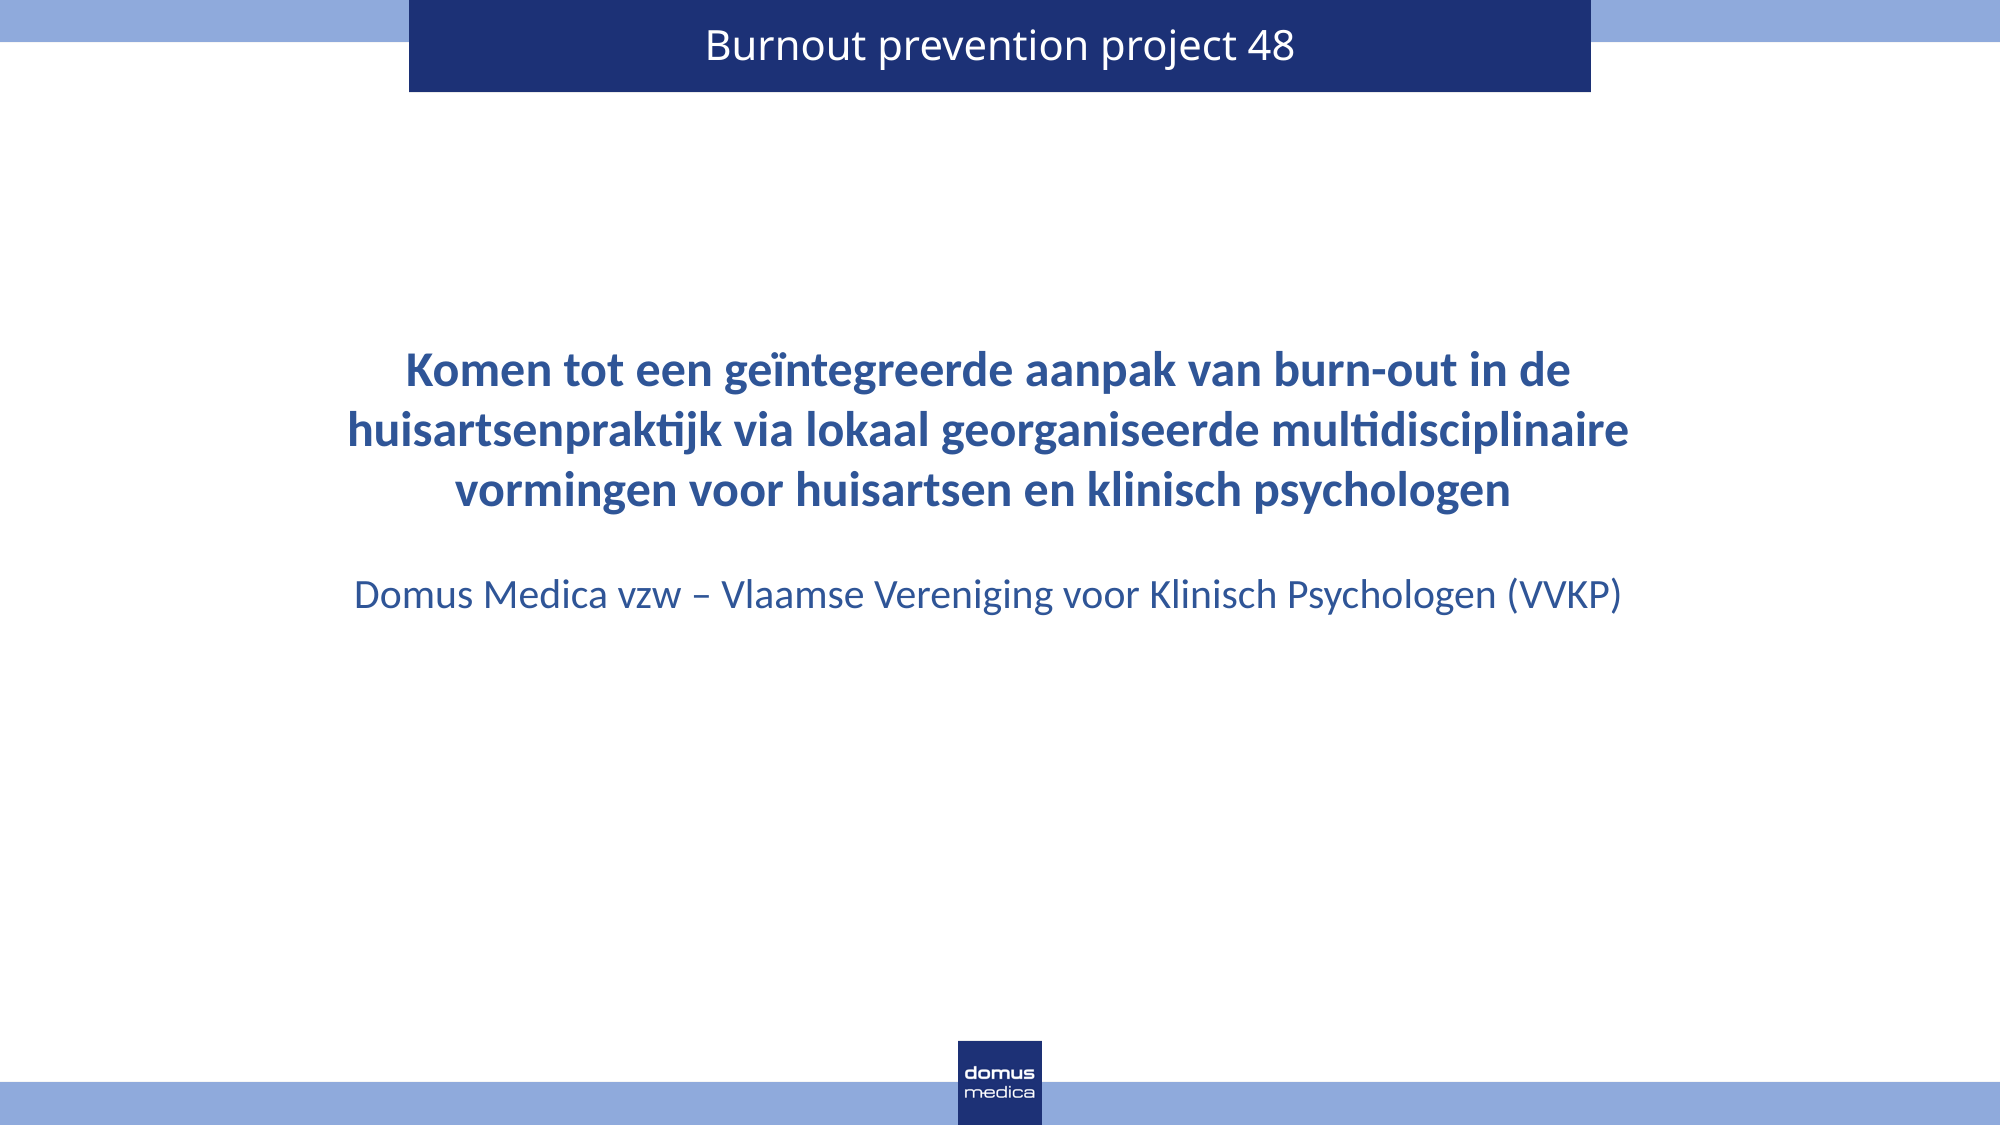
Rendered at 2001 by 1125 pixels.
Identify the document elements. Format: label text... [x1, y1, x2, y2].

text_box Komen tot een geïntegreerde aanpak van burn-out in de huisartsenpraktijk via lokaal georganiseerde multidisciplinaire vormingen voor huisartsen en klinisch psychologen Domus Medica vzw – Vlaamse Vereniging voor Klinisch Psychologen (VVKP) [325, 209, 1652, 685]
title Burnout prevention project 48 [408, 0, 1592, 94]
picture [0, 0, 2000, 1125]
